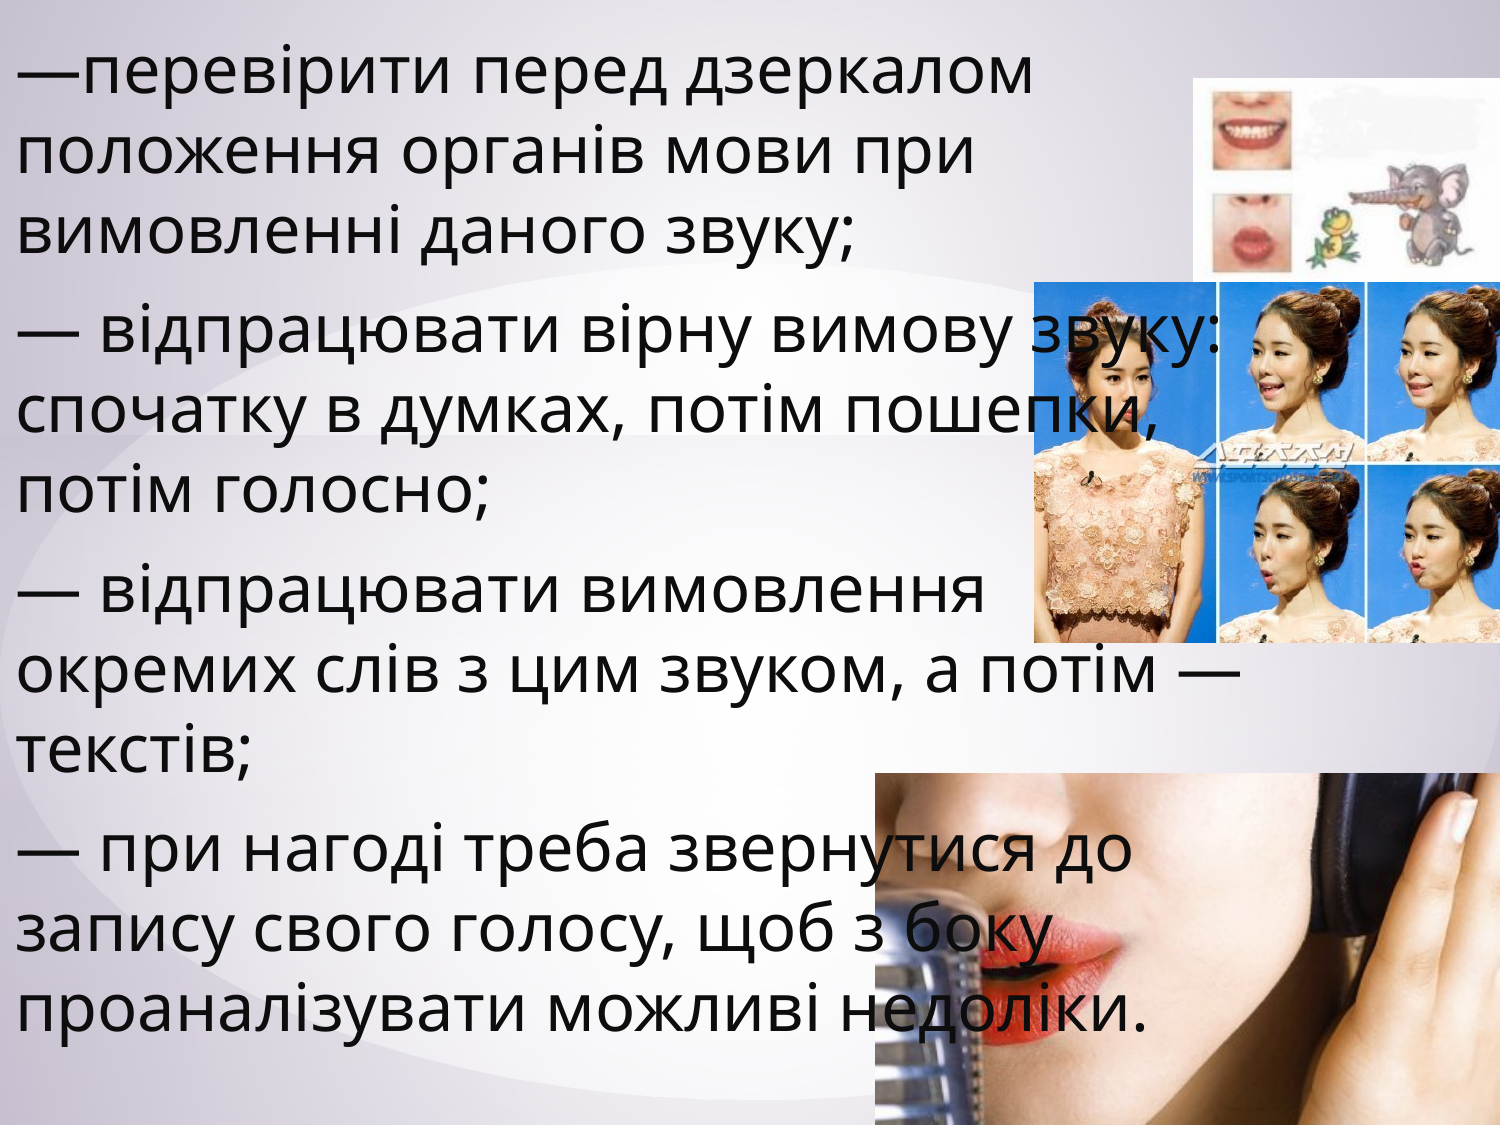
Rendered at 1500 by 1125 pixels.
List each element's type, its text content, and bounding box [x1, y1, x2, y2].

picture [1033, 77, 1500, 643]
picture [874, 773, 1500, 1125]
list ―перевірити перед дзеркалом положення органів мови при вимовленні даного звуку; — відпрацювати вірну вимову звуку: спочатку в думках, потім пошепки, потім голосно; — відпрацювати вимовлення окремих слів з цим звуком, а потім — текстів; — при нагоді треба звернутися до запису свого голосу, щоб з боку проаналізувати можливі недоліки. [0, 19, 1273, 409]
